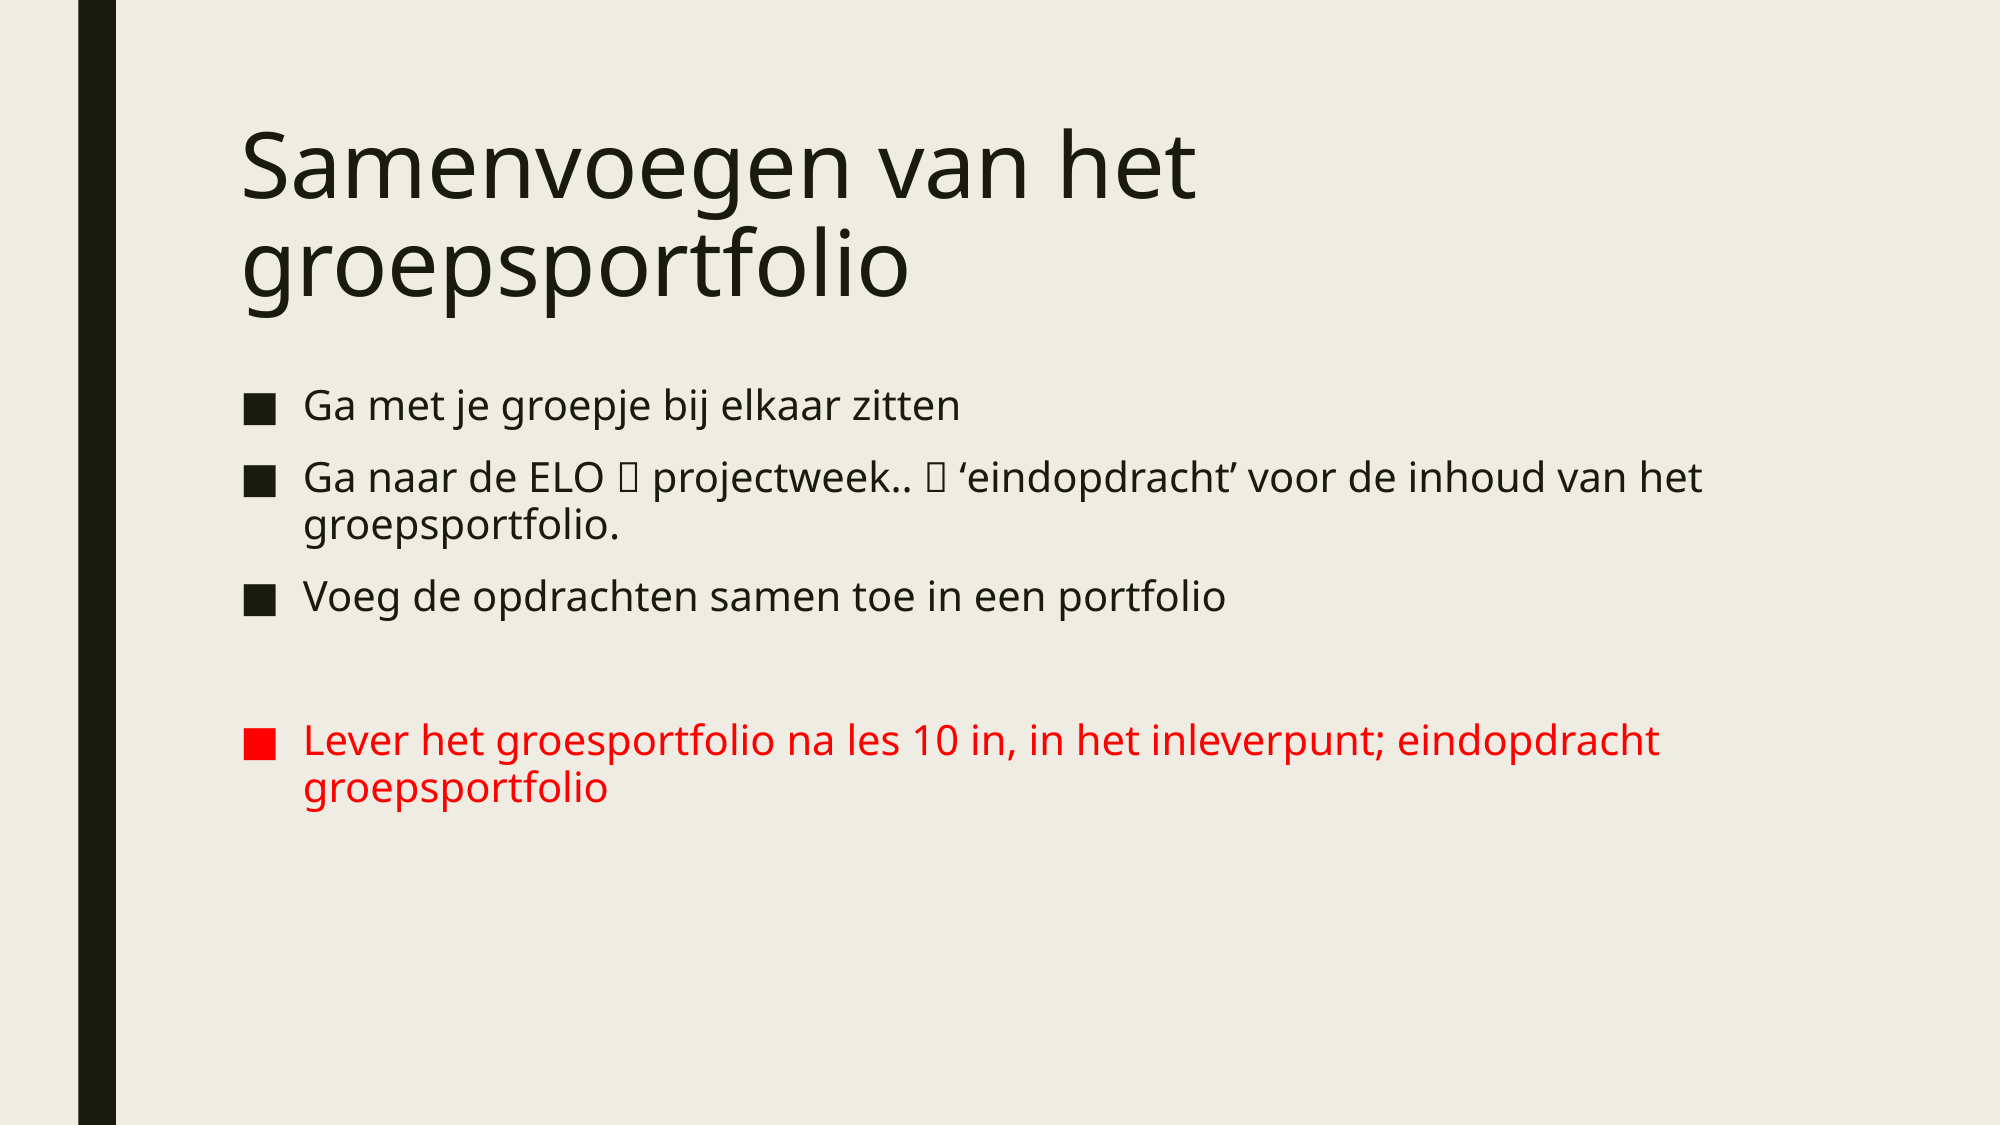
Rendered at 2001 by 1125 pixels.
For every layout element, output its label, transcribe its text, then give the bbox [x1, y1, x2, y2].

list Ga met je groepje bij elkaar zitten Ga naar de ELO  projectweek..  ‘eindopdracht’ voor de inhoud van het groepsportfolio. Voeg de opdrachten samen toe in een portfolio Lever het groesportfolio na les 10 in, in het inleverpunt; eindopdracht groepsportfolio [225, 375, 1800, 963]
title Samenvoegen van het groepsportfolio [225, 112, 1800, 357]
